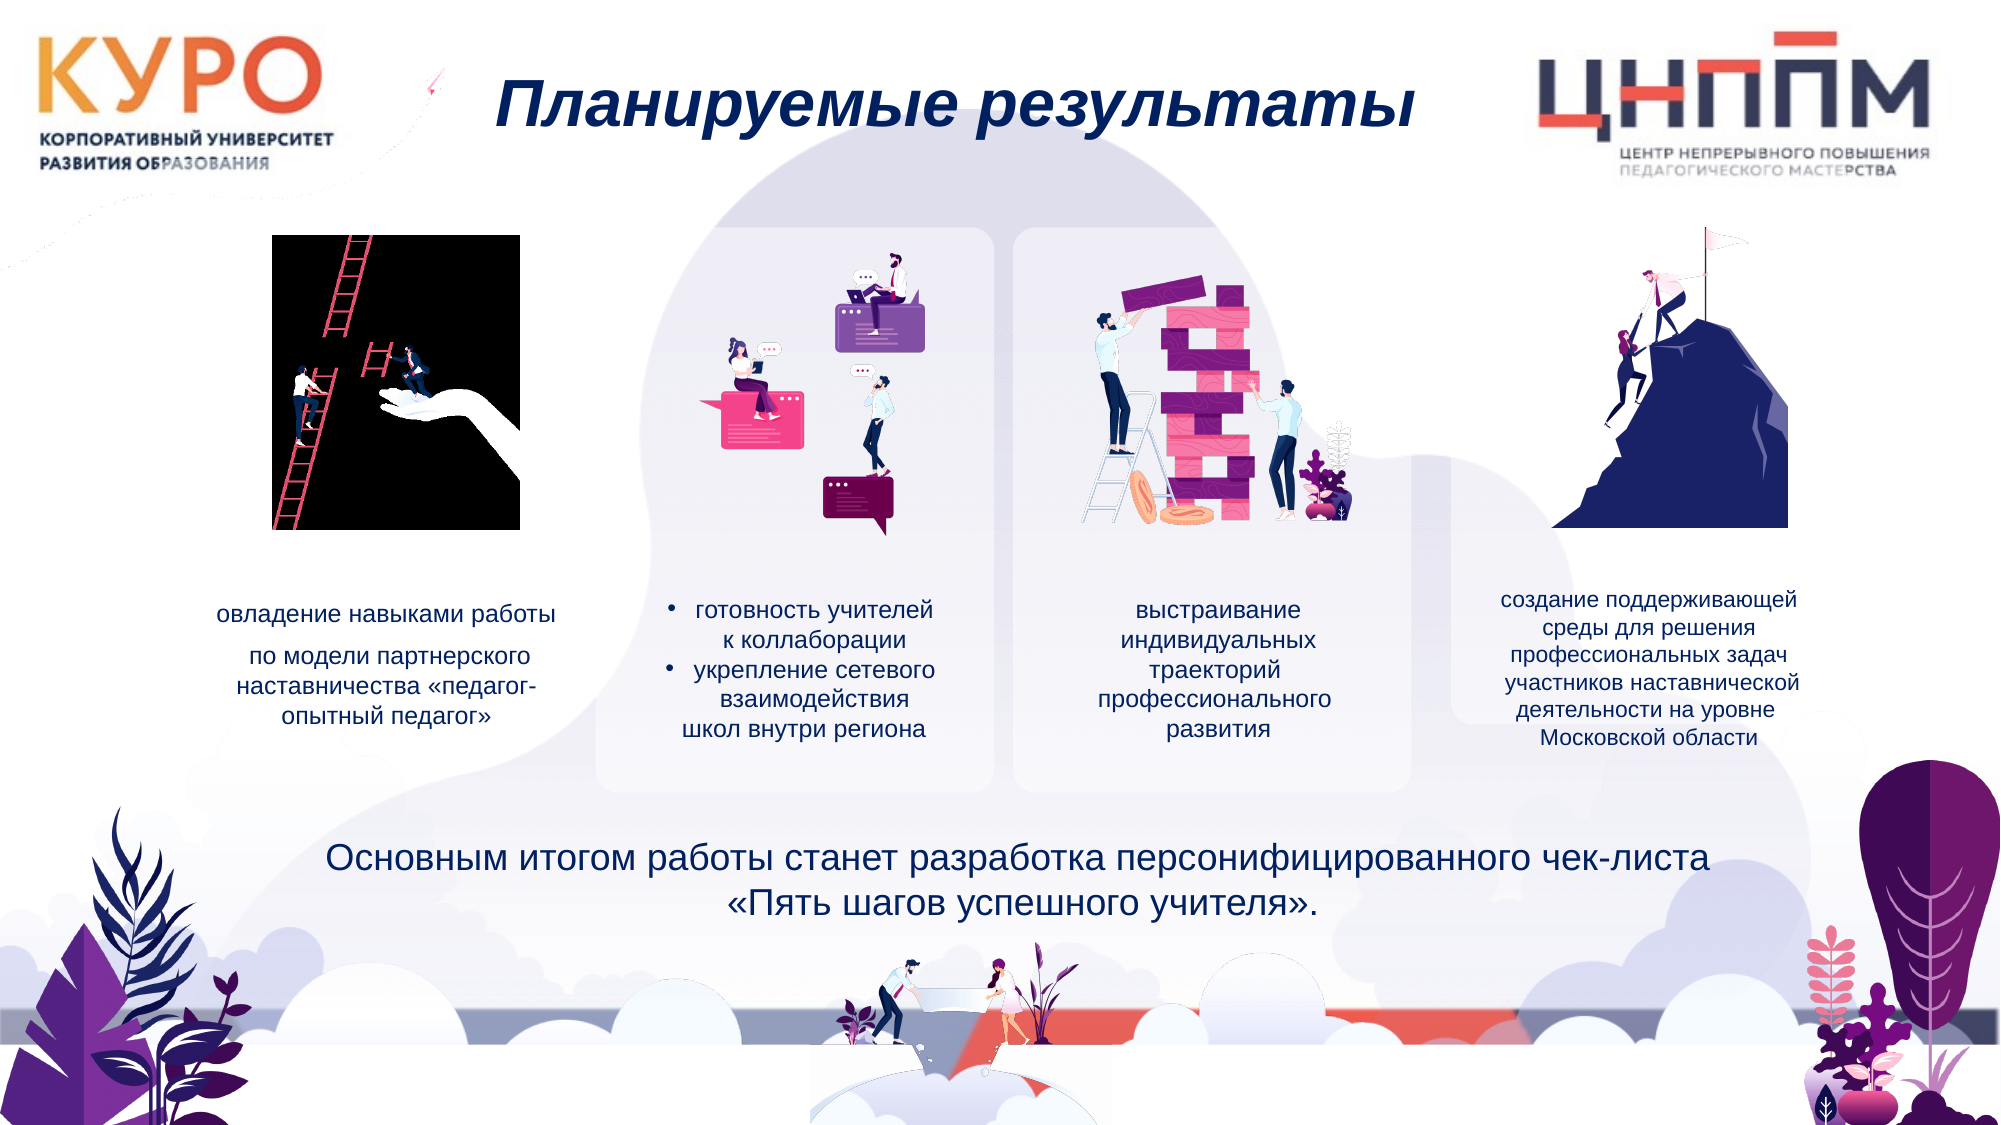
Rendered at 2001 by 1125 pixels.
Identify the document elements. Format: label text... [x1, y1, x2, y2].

text_box выстраивание индивидуальных траекторий профессионального развития [1039, 585, 1398, 781]
text_box [594, 226, 996, 794]
text_box Планируемые результаты [385, 52, 1526, 147]
text_box овладение навыками работы по модели партнерского наставничества «педагог- опытный педагог» [180, 589, 594, 737]
text_box Основным итогом работы станет разработка персонифицированного чек-листа «Пять шагов успешного учителя». [172, 825, 1864, 931]
text_box создание поддерживающей среды для решения профессиональных задач участников наставнической деятельности на уровне Московской области [1475, 577, 1823, 758]
text_box [1011, 226, 1413, 794]
text_box готовность учителей к коллаборации укрепление сетевого взаимодействия школ внутри региона [645, 585, 956, 781]
picture [0, 0, 2001, 1125]
text_box [1449, 158, 1851, 726]
text_box [150, 158, 552, 726]
